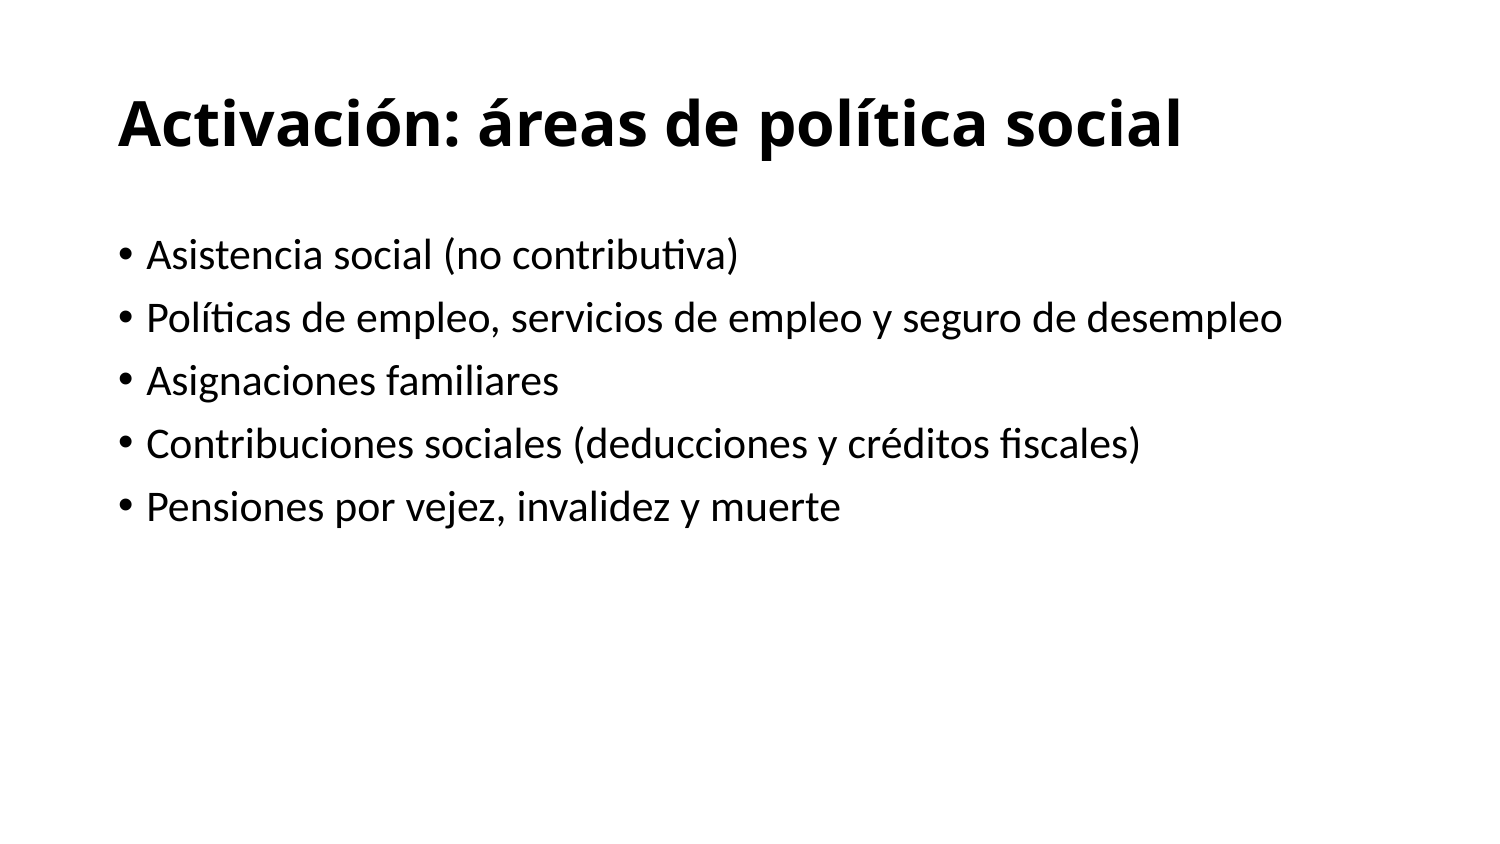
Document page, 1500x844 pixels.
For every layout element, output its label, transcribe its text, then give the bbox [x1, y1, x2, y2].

list Asistencia social (no contributiva) Políticas de empleo, servicios de empleo y seguro de desempleo Asignaciones familiares Contribuciones sociales (deducciones y créditos fiscales) Pensiones por vejez, invalidez y muerte [103, 224, 1397, 760]
title Activación: áreas de política social [103, 44, 1397, 208]
